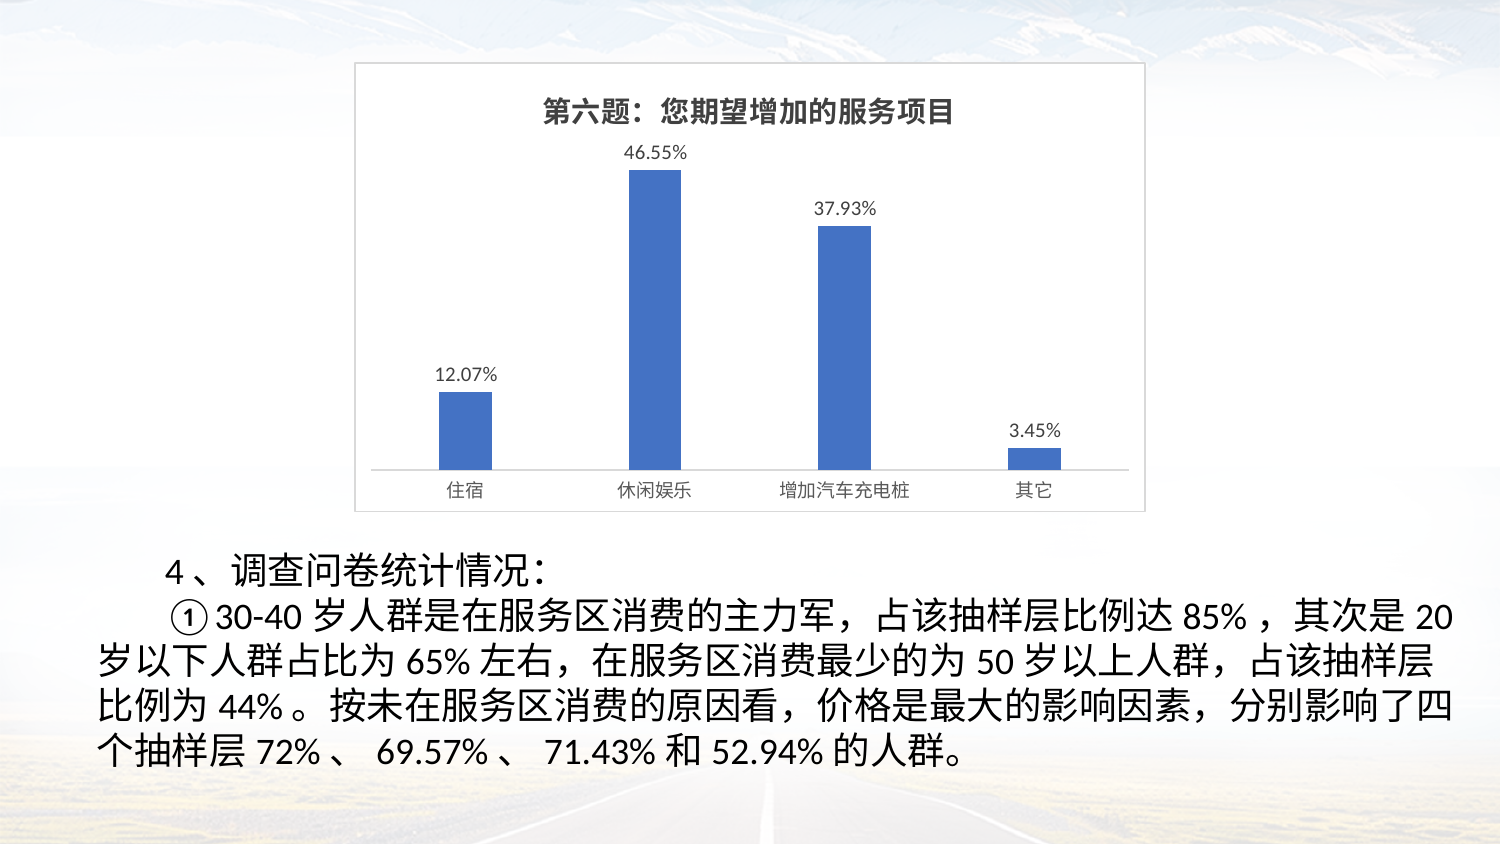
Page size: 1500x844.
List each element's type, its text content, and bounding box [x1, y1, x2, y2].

picture [0, 0, 1500, 844]
text_box 4、调查问卷统计情况： ①30-40岁人群是在服务区消费的主力军，占该抽样层比例达85%，其次是20岁以下人群占比为65%左右，在服务区消费最少的为50岁以上人群，占该抽样层比例为44%。按未在服务区消费的原因看，价格是最大的影响因素，分别影响了四个抽样层72%、69.57%、71.43%和52.94%的人群。 [82, 539, 1481, 780]
chart [354, 62, 1146, 513]
